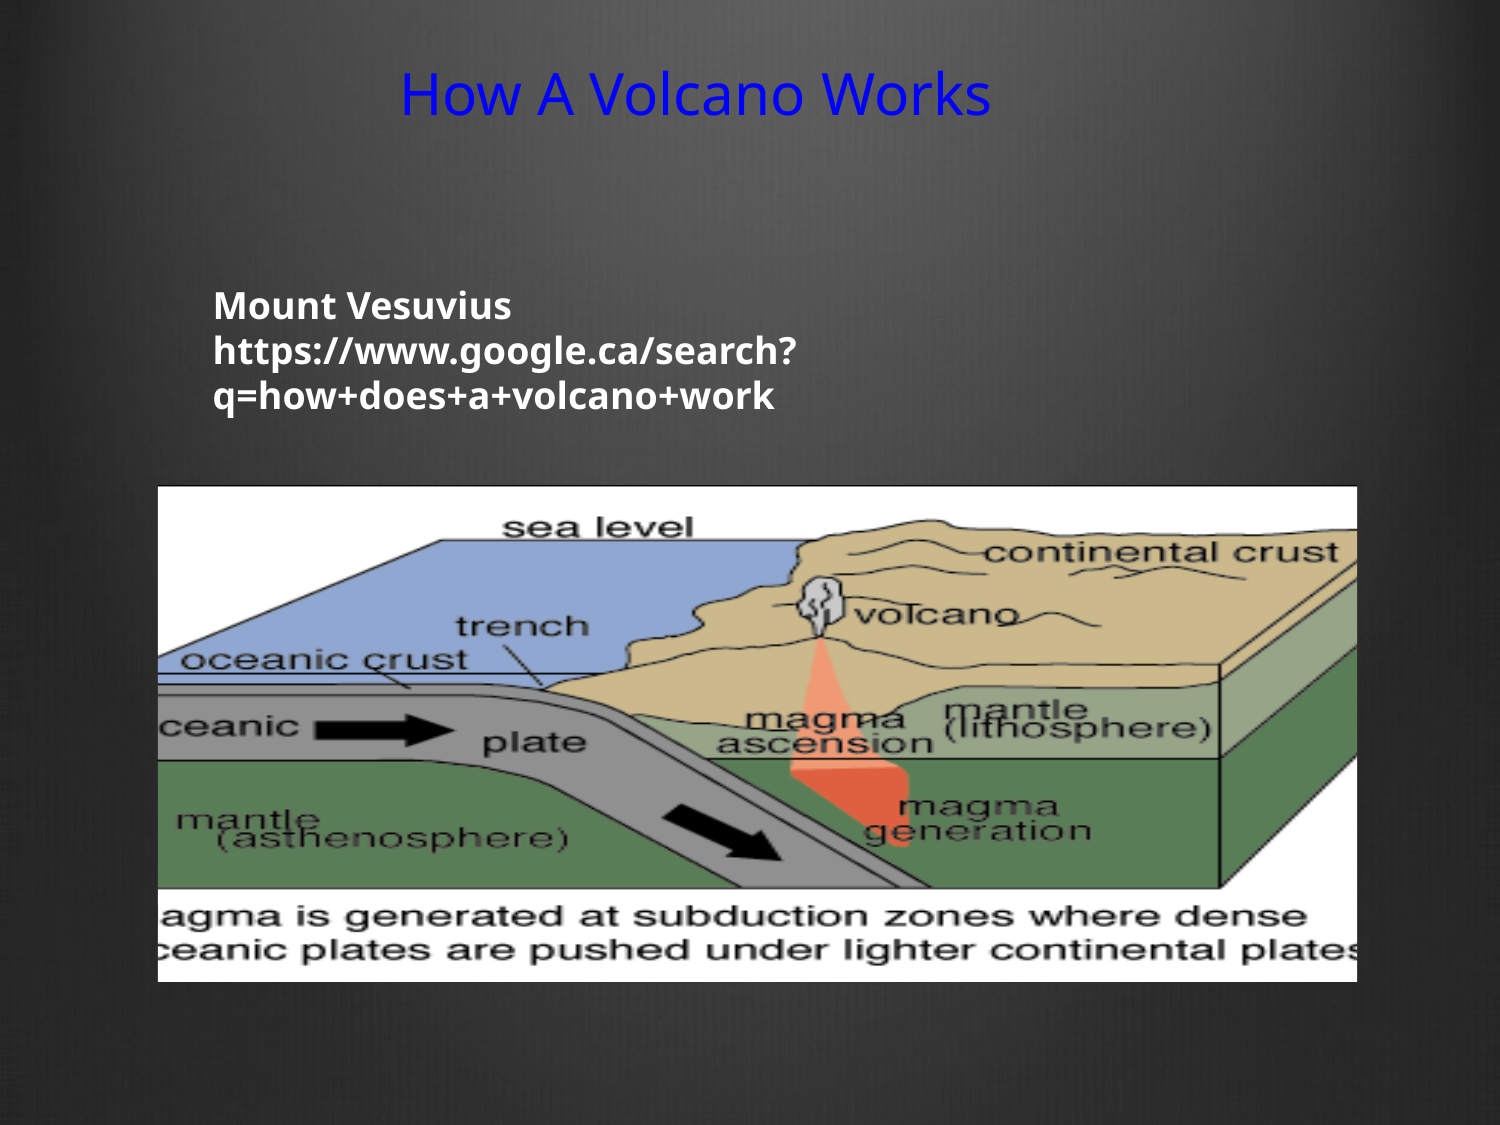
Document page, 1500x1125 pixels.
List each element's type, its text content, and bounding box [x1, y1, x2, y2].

text_box How A Volcano Works [384, 50, 1073, 135]
text_box Mount Vesuvius https://www.google.ca/search?q=how+does+a+volcano+work [198, 274, 1275, 424]
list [157, 485, 1358, 982]
